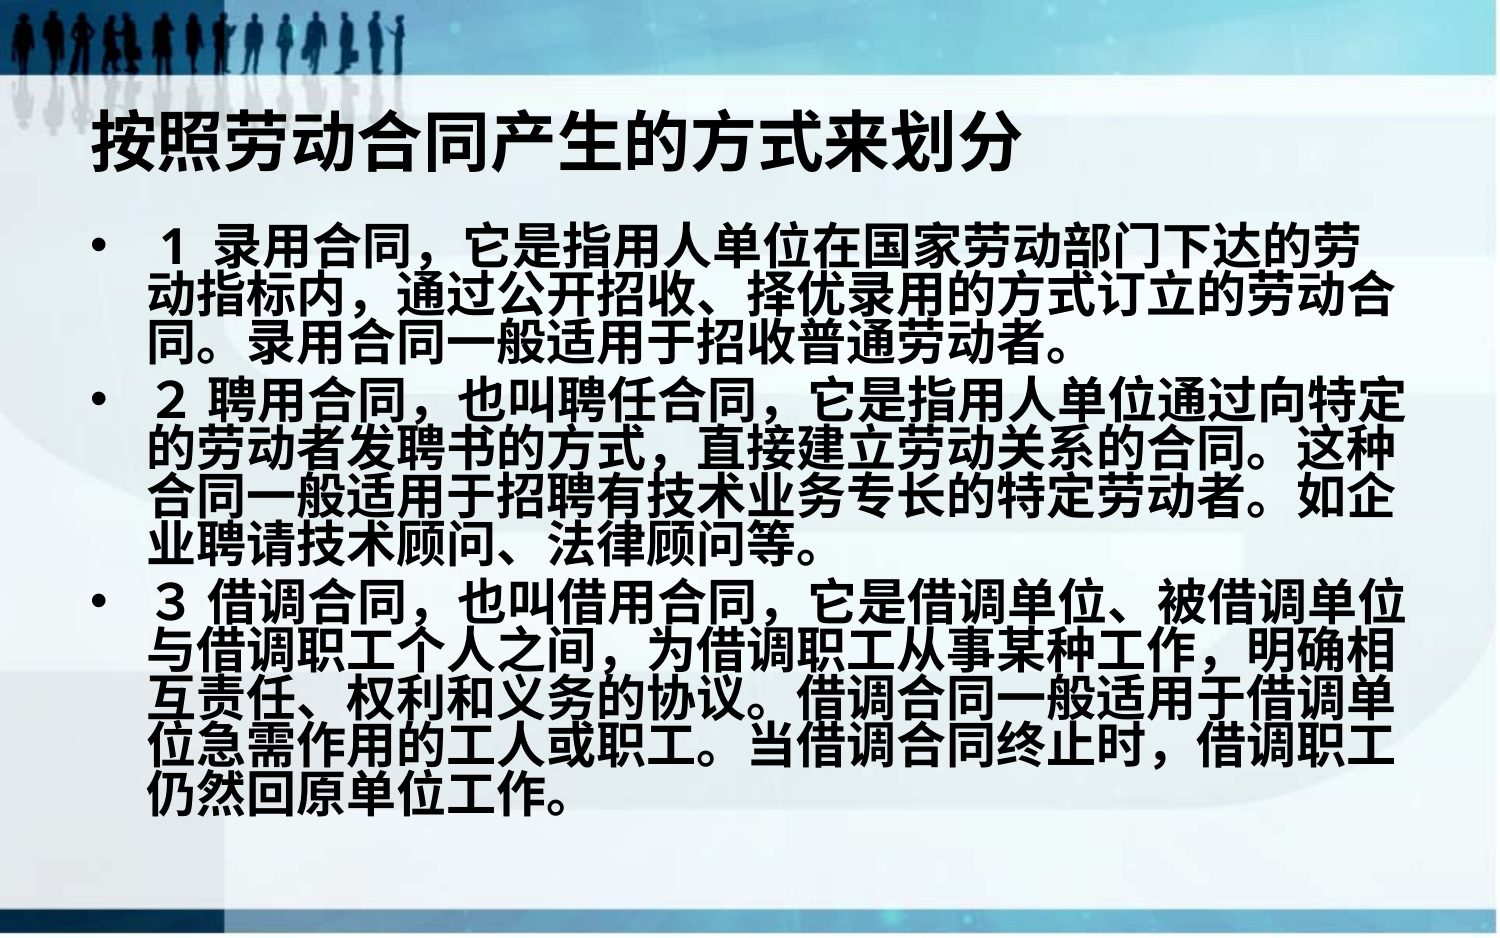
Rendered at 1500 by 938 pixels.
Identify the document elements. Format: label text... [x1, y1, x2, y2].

title 按照劳动合同产生的方式来划分 [74, 70, 1426, 210]
list 1 录用合同，它是指用人单位在国家劳动部门下达的劳动指标内，通过公开招收、择优录用的方式订立的劳动合同。录用合同一般适用于招收普通劳动者。 ２ 聘用合同，也叫聘任合同，它是指用人单位通过向特定的劳动者发聘书的方式，直接建立劳动关系的合同。这种合同一般适用于招聘有技术业务专长的特定劳动者。如企业聘请技术顾问、法律顾问等。 ３ 借调合同，也叫借用合同，它是借调单位、被借调单位与借调职工个人之间，为借调职工从事某种工作，明确相互责任、权利和义务的协议。借调合同一般适用于借调单位急需作用的工人或职工。当借调合同终止时，借调职工仍然回原单位工作。 [74, 218, 1426, 838]
picture [0, 0, 1500, 938]
